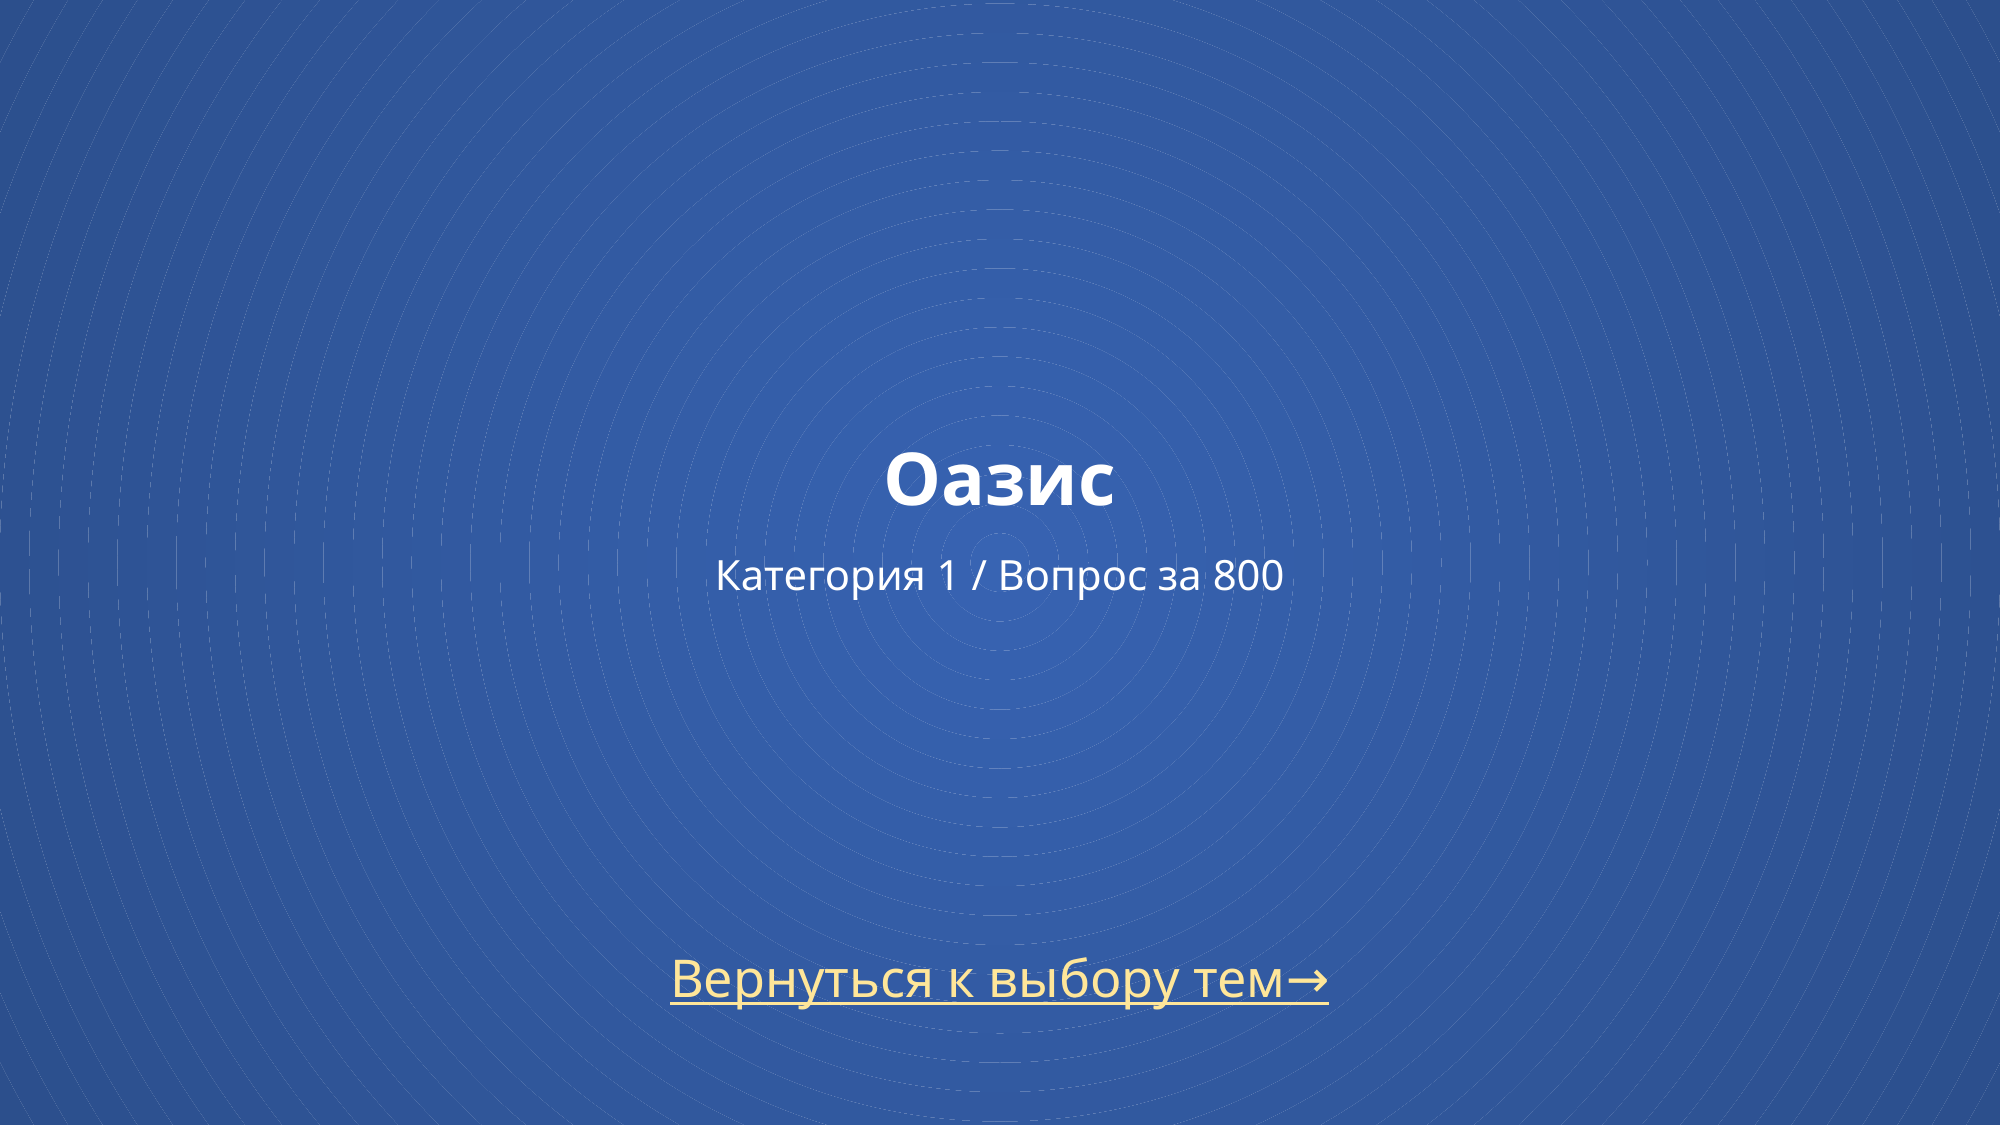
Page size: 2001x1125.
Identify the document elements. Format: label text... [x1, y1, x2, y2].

title Оазис Категория 1 / Вопрос за 800 [117, 396, 1883, 646]
text_box Вернуться к выбору тем→ [655, 938, 1345, 1016]
